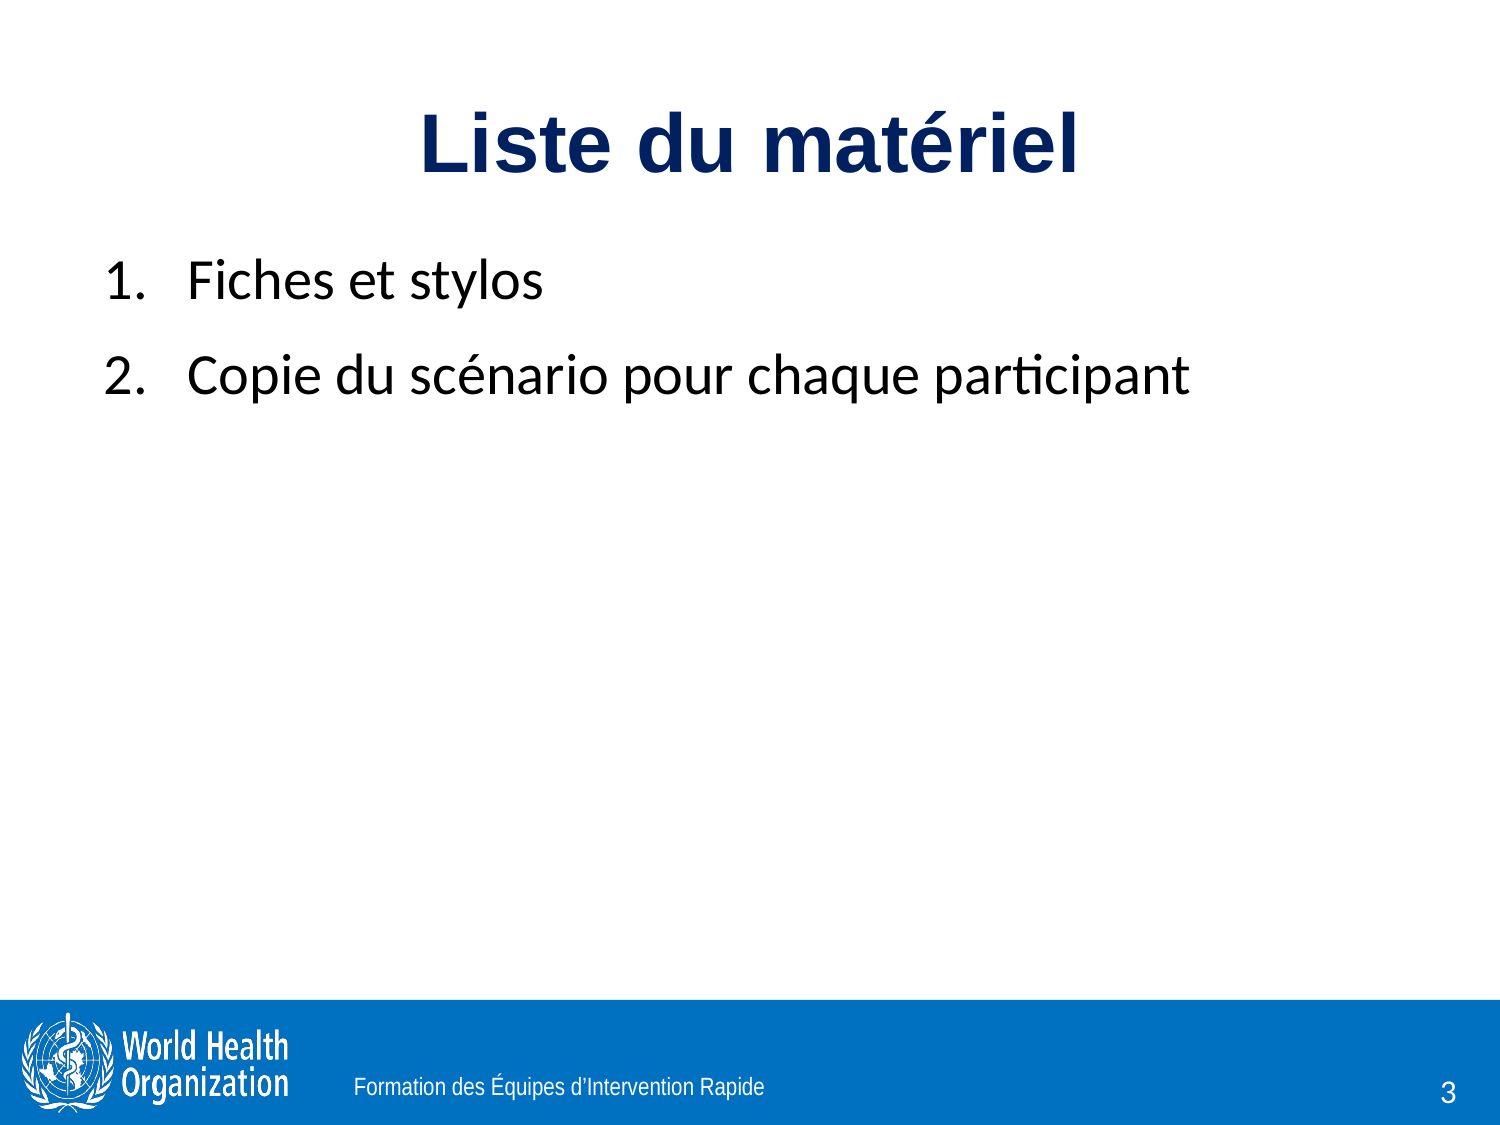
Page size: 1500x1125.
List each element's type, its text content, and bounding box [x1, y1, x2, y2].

picture [21, 1012, 288, 1113]
text_box Fiches et stylos Copie du scénario pour chaque participant [88, 233, 1412, 917]
title Liste du matériel [75, 45, 1425, 233]
